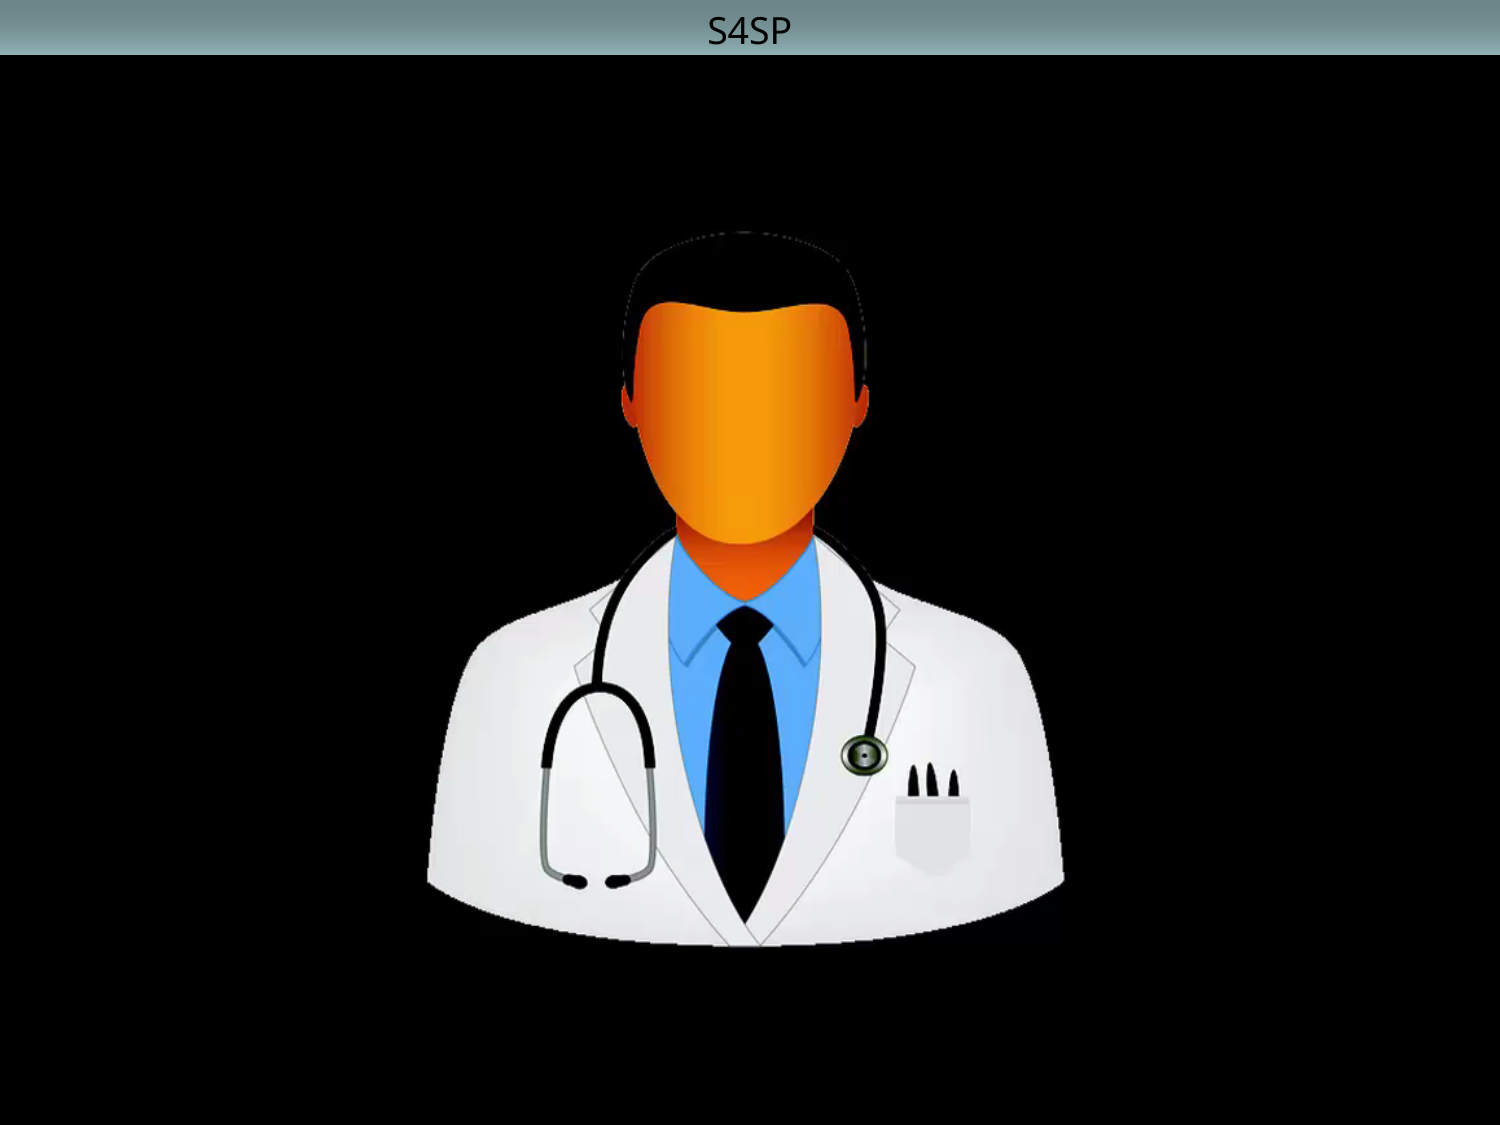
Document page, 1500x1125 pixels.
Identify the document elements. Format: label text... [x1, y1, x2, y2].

text_box S4SP [0, 0, 1500, 54]
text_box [0, 54, 1500, 1125]
